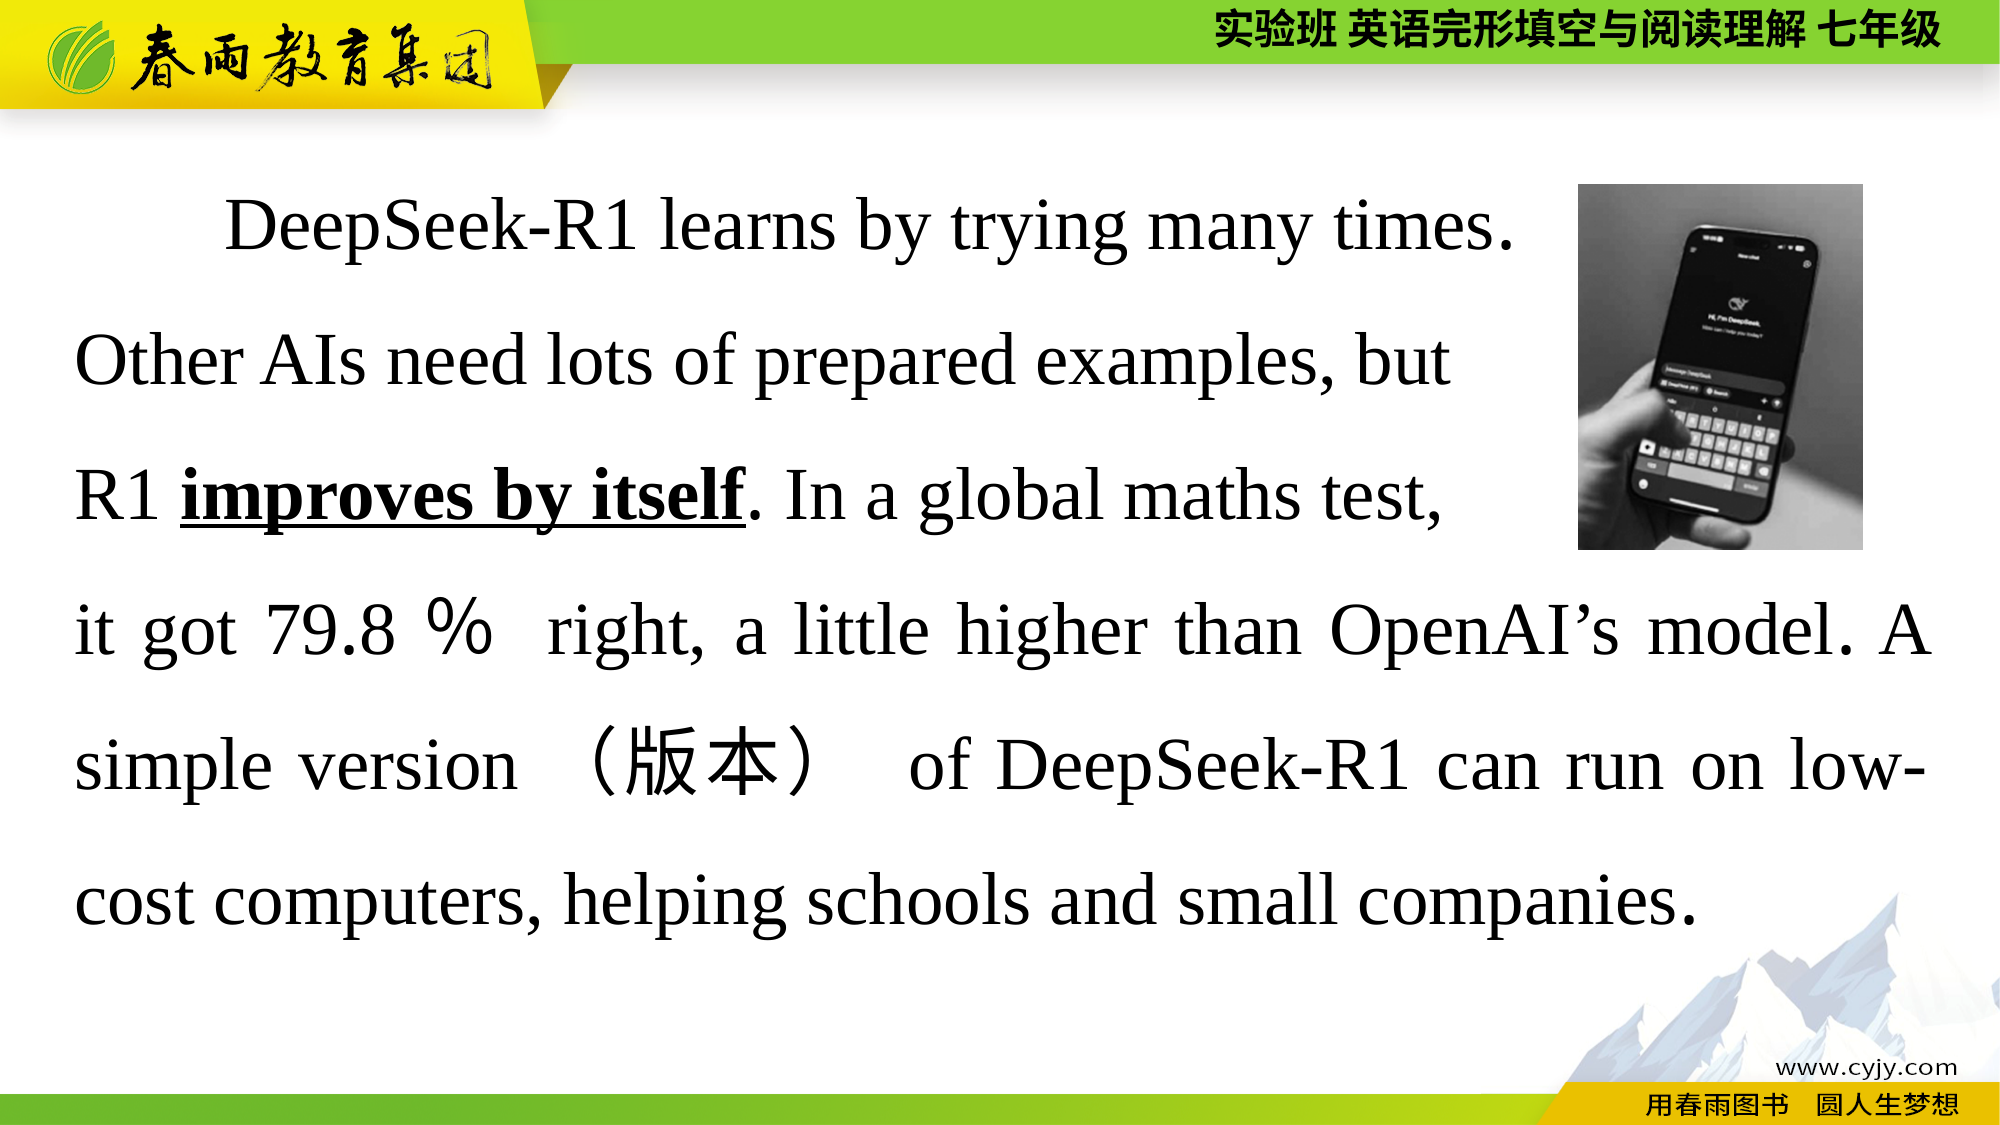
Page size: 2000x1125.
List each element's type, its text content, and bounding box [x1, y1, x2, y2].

picture [0, 0, 2000, 1125]
list DeepSeek-R1 learns by trying many times. Other AIs need lots of prepared examples, but R1 improves by itself. In a global maths test, it got 79.8％ right, a little higher than OpenAI’s model. A simple version（版本） of DeepSeek-R1 can run on low-cost computers, helping schools and small companies. [59, 122, 1944, 939]
